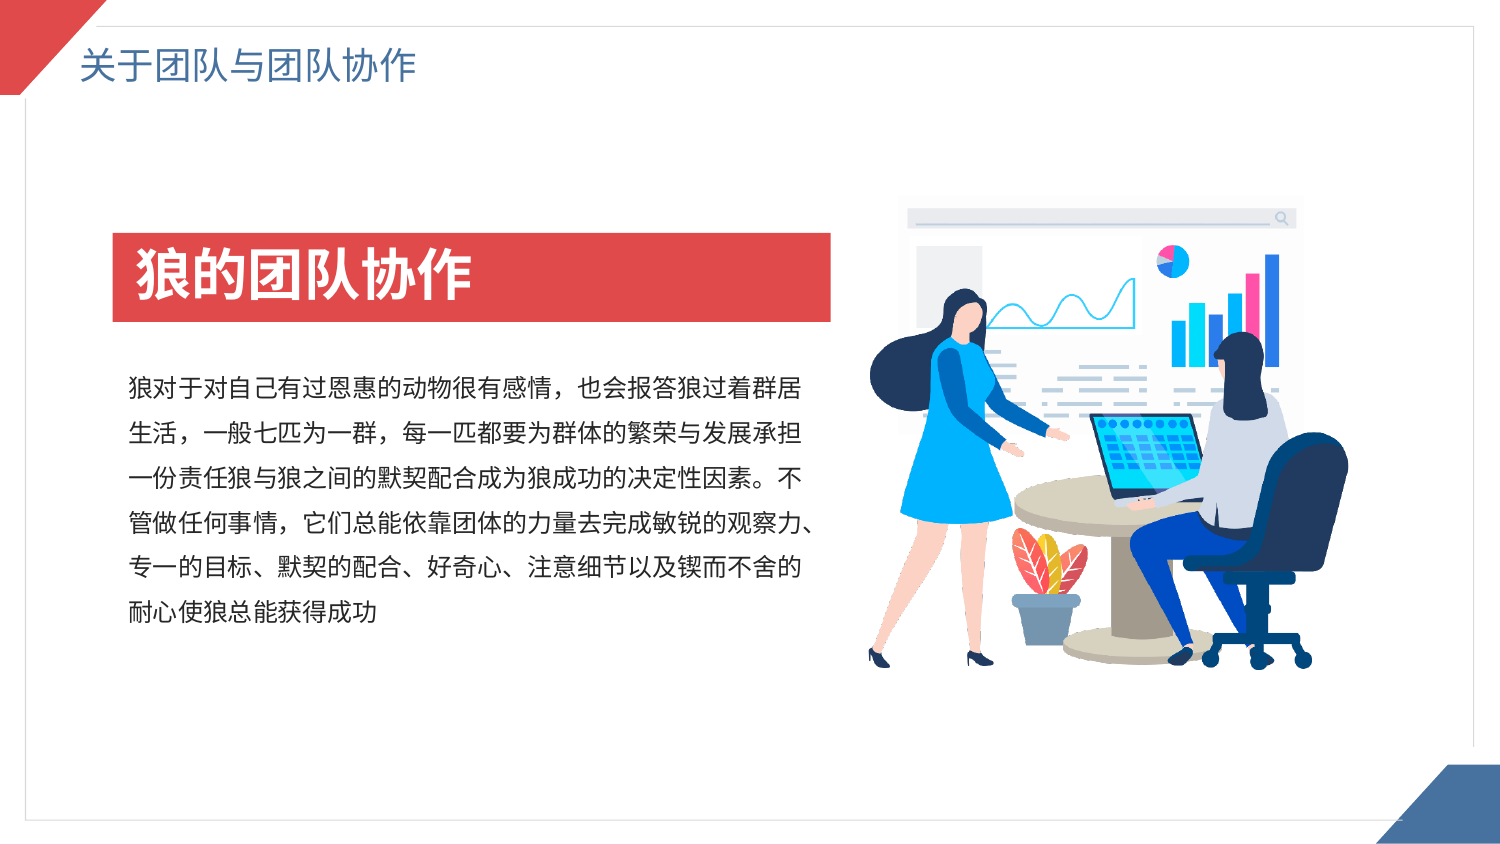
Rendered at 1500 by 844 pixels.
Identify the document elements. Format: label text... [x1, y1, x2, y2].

text_box 狼对于对自己有过恩惠的动物很有感情，也会报答狼过着群居生活，一般七匹为一群，每一匹都要为群体的繁荣与发展承担一份责任狼与狼之间的默契配合成为狼成功的决定性因素。不管做任何事情，它们总能依靠团体的力量去完成敏锐的观察力、专一的目标、默契的配合、好奇心、注意细节以及锲而不舍的耐心使狼总能获得成功 [113, 350, 793, 635]
text_box 狼的团队协作 [132, 236, 519, 335]
picture [793, 121, 1419, 747]
text_box [111, 232, 793, 323]
